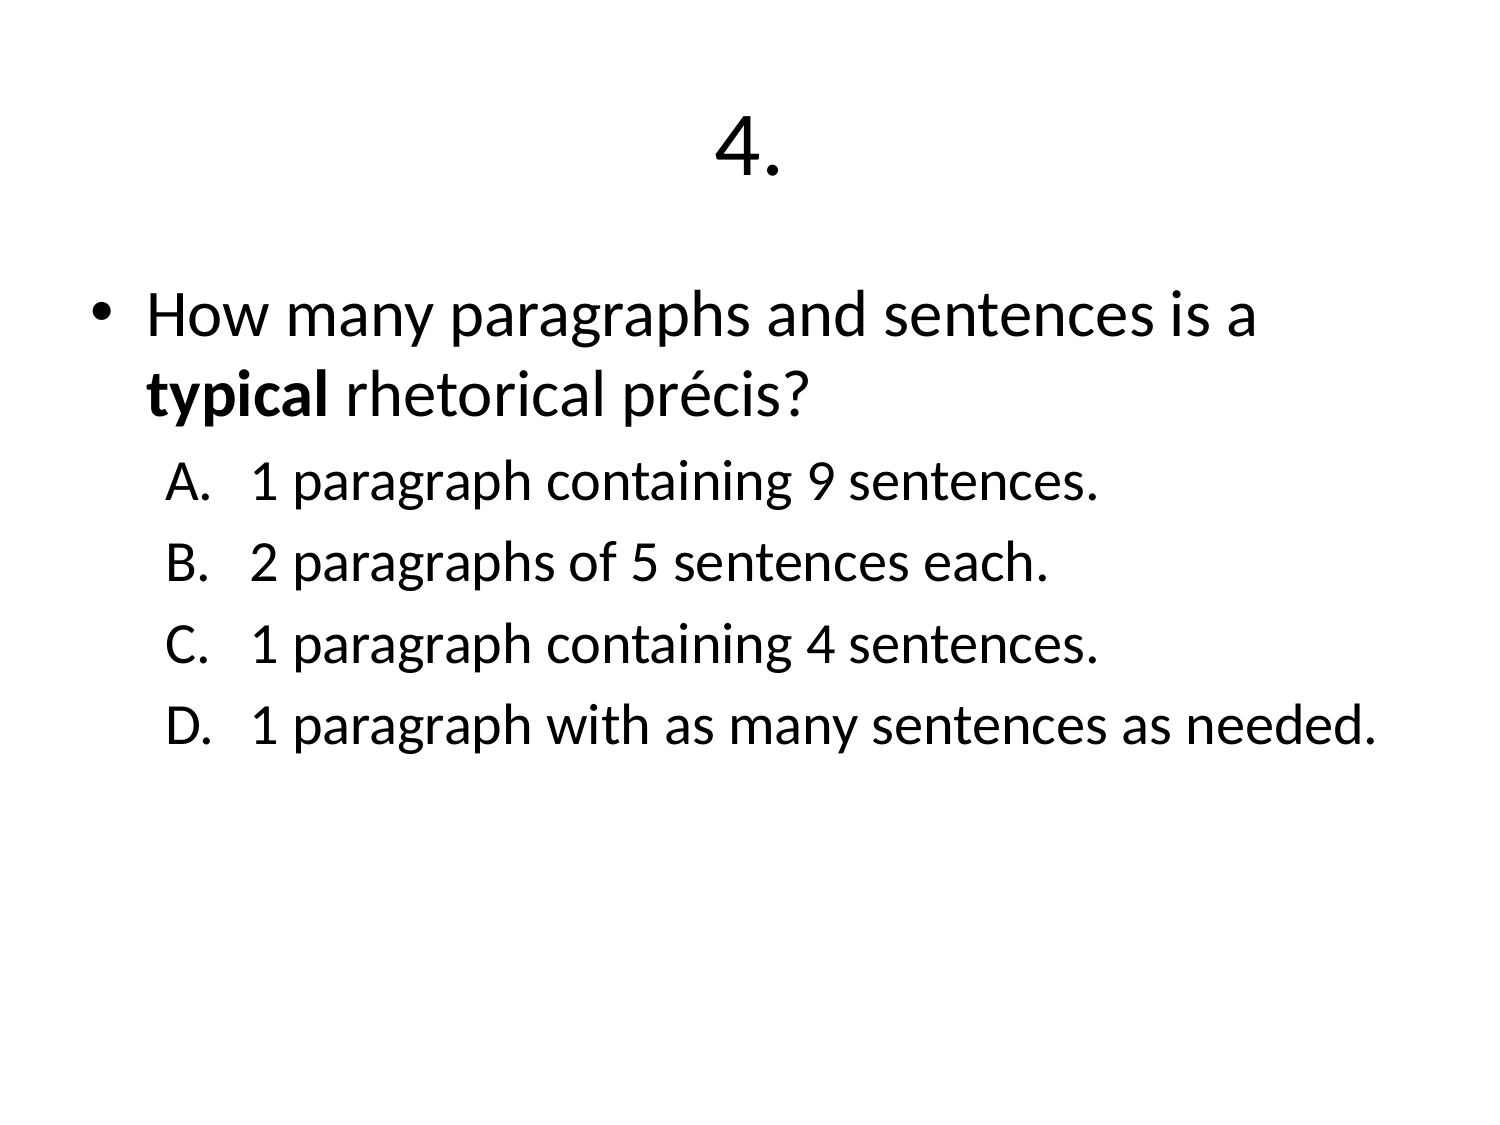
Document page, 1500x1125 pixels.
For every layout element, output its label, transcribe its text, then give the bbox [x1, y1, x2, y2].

list How many paragraphs and sentences is a typical rhetorical précis? 1 paragraph containing 9 sentences. 2 paragraphs of 5 sentences each. 1 paragraph containing 4 sentences. 1 paragraph with as many sentences as needed. [75, 262, 1425, 1005]
title 4. [75, 45, 1425, 233]
